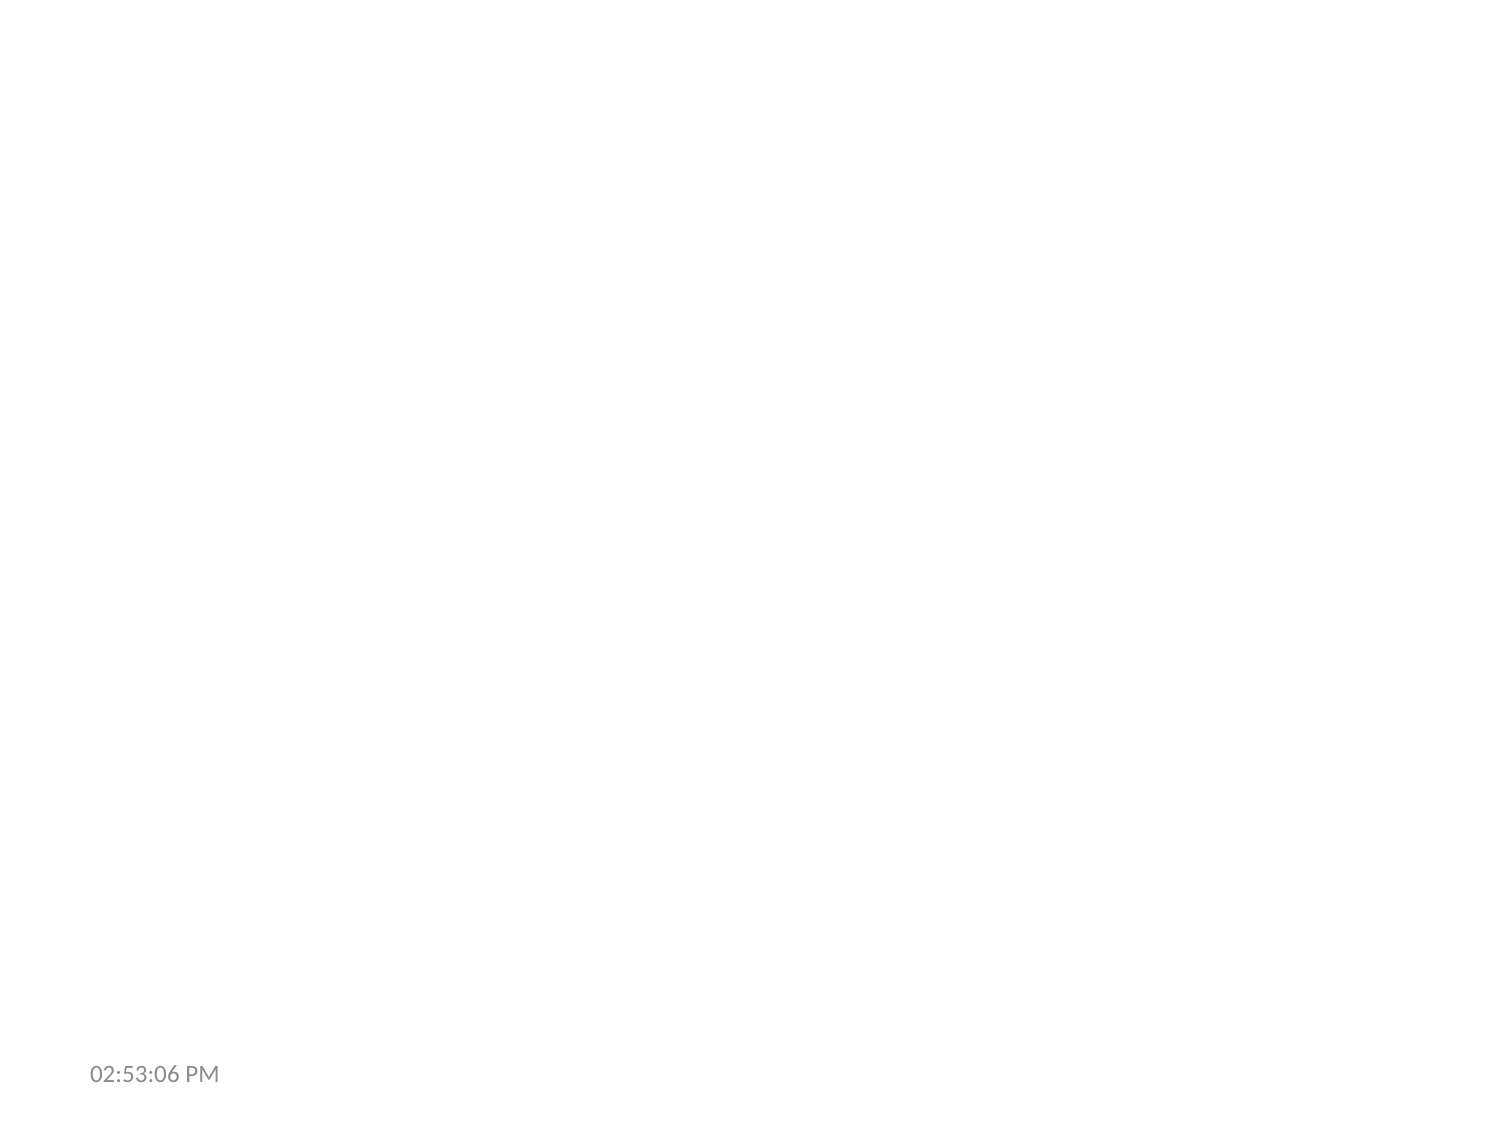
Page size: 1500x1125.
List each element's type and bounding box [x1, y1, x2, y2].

slide_number [75, 1042, 425, 1103]
